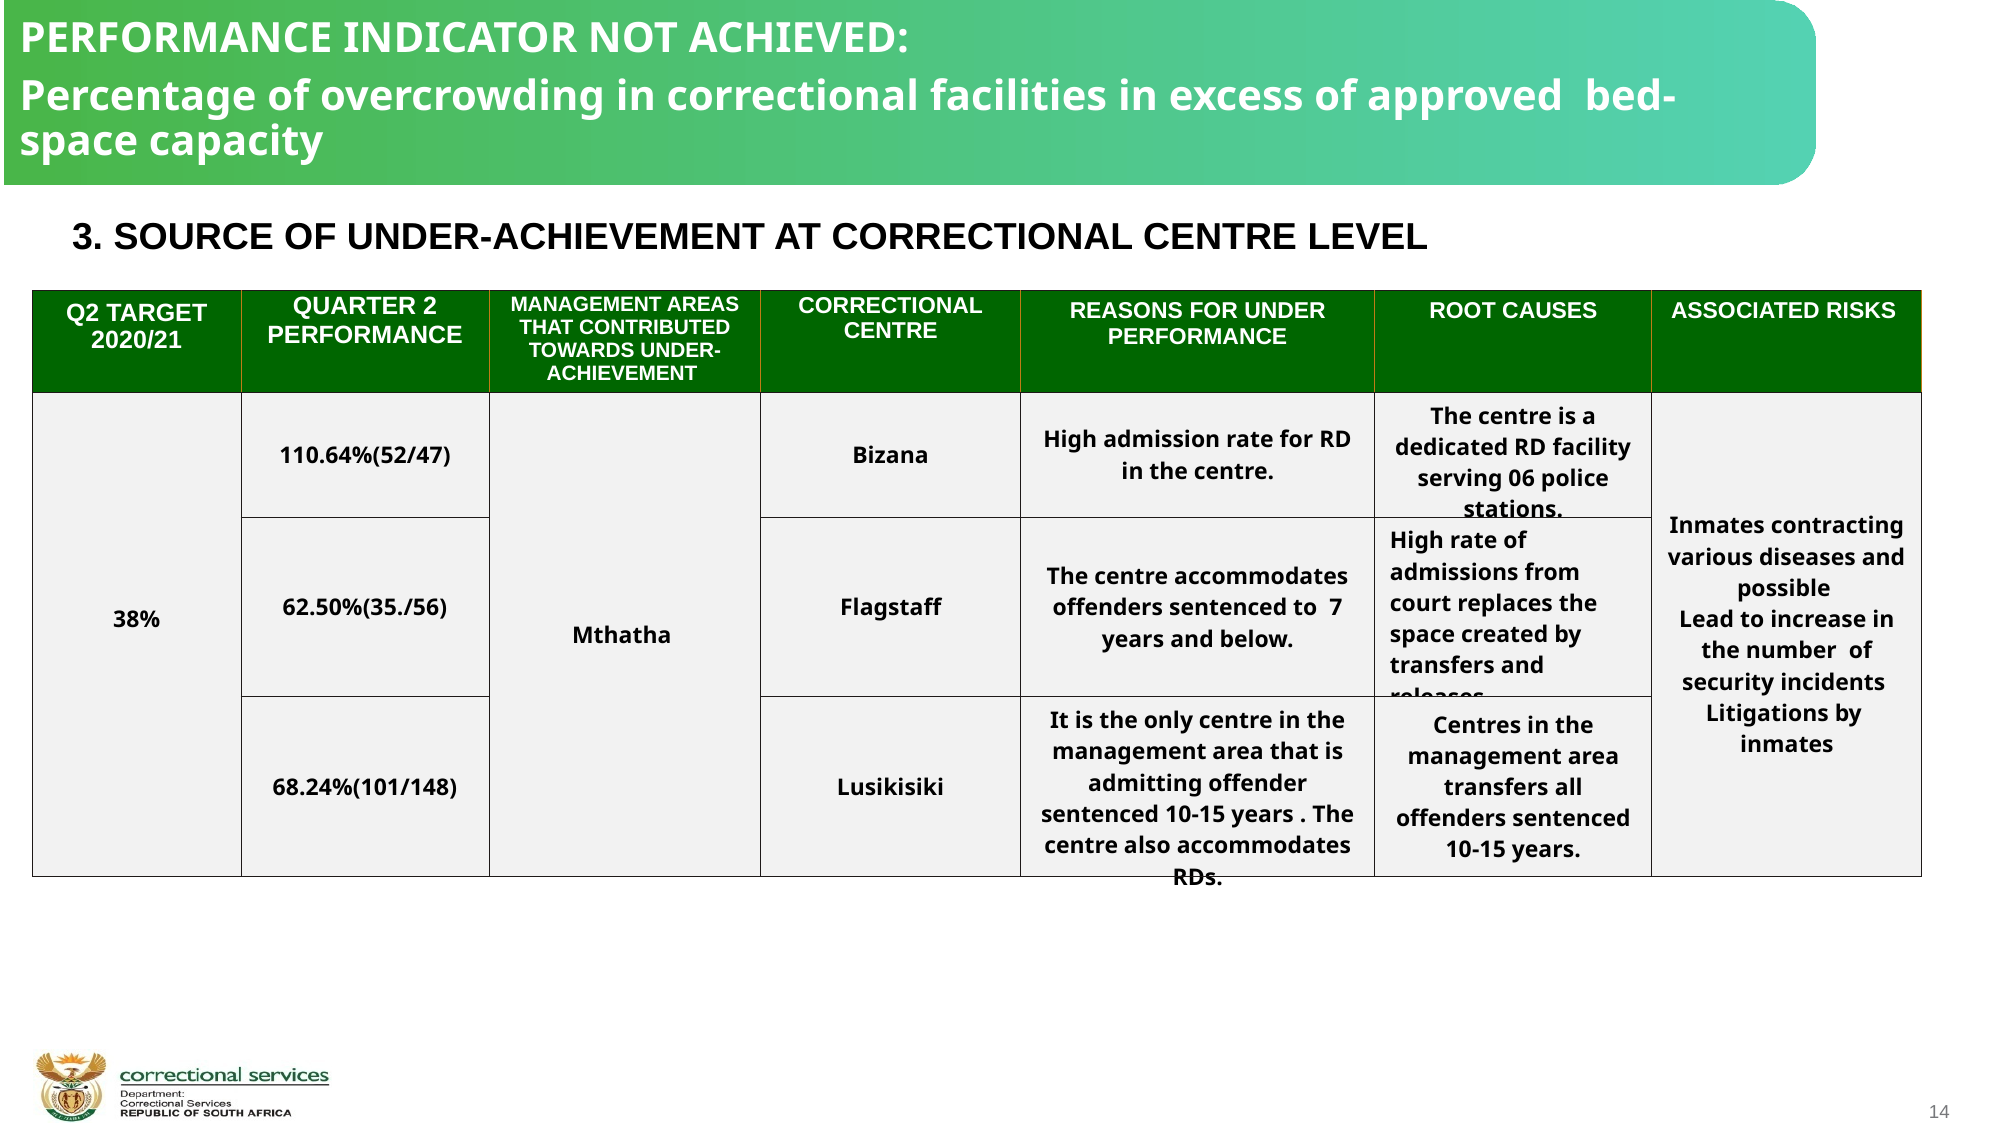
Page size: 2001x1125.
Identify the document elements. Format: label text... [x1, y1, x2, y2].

table_cell Flagstaff [761, 518, 1020, 696]
table_cell 38% [33, 393, 241, 876]
table_header ROOT CAUSES [1375, 291, 1651, 392]
table_cell The centre accommodates offenders sentenced to 7 years and below. [1021, 518, 1374, 696]
table_header QUARTER 2 PERFORMANCE [242, 291, 489, 392]
table_cell Lusikisiki [761, 697, 1020, 876]
table_header CORRECTIONAL CENTRE [761, 291, 1020, 392]
table_cell 62.50%(35./56) [242, 518, 489, 696]
table_cell Mthatha [490, 393, 760, 876]
table_cell Centres in the management area transfers all offenders sentenced 10-15 years. [1375, 697, 1651, 876]
table_cell The centre is a dedicated RD facility serving 06 police stations. [1375, 393, 1651, 517]
picture [33, 1049, 332, 1123]
table_header Q2 TARGET 2020/21 [33, 291, 241, 392]
table_header MANAGEMENT AREAS THAT CONTRIBUTED TOWARDS UNDER-ACHIEVEMENT [490, 291, 760, 392]
text_box 3. SOURCE OF UNDER-ACHIEVEMENT AT CORRECTIONAL CENTRE LEVEL [4, 205, 1505, 265]
table_header REASONS FOR UNDER PERFORMANCE [1021, 291, 1374, 392]
table_cell Bizana [761, 393, 1020, 517]
text_box PERFORMANCE INDICATOR NOT ACHIEVED: Percentage of overcrowding in correctional facilities in excess of approved bed-space capacity [4, 9, 1803, 96]
table_cell It is the only centre in the management area that is admitting offender sentenced 10-15 years . The centre also accommodates RDs. [1021, 697, 1374, 876]
table_cell Inmates contracting various diseases and possible Lead to increase in the number of security incidents Litigations by inmates [1652, 393, 1921, 876]
table_cell 68.24%(101/148) [242, 697, 489, 876]
text_box [4, 12, 1816, 185]
text_box [4, 0, 1799, 9]
table_cell 110.64%(52/47) [242, 393, 489, 517]
table_cell High admission rate for RD in the centre. [1021, 393, 1374, 517]
table_cell High rate of admissions from court replaces the space created by transfers and releases [1375, 518, 1651, 696]
table_header ASSOCIATED RISKS [1652, 291, 1921, 392]
